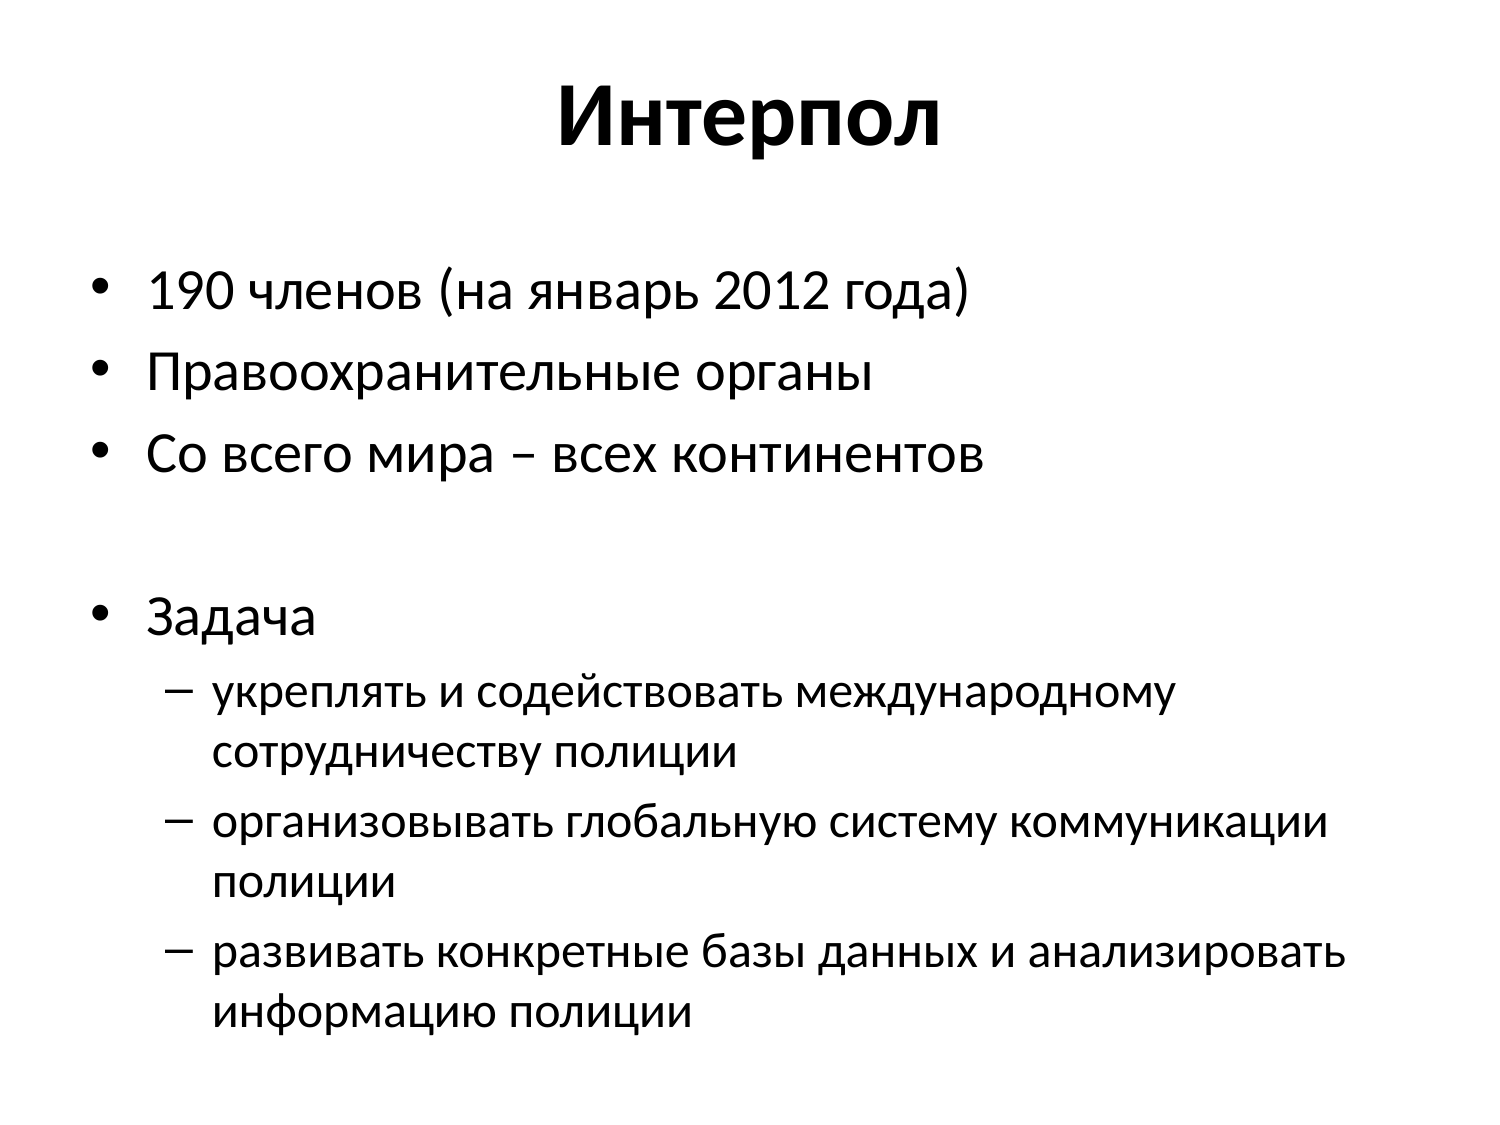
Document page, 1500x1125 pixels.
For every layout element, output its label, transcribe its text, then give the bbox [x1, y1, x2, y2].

title Интерпол [75, 45, 1425, 172]
list 190 членов (на январь 2012 года) Правоохранительные органы Со всего мира – всех континентов Задача укреплять и содействовать международному сотрудничеству полиции организовывать глобальную систему коммуникации полиции развивать конкретные базы данных и анализировать информацию полиции [75, 243, 1425, 1125]
